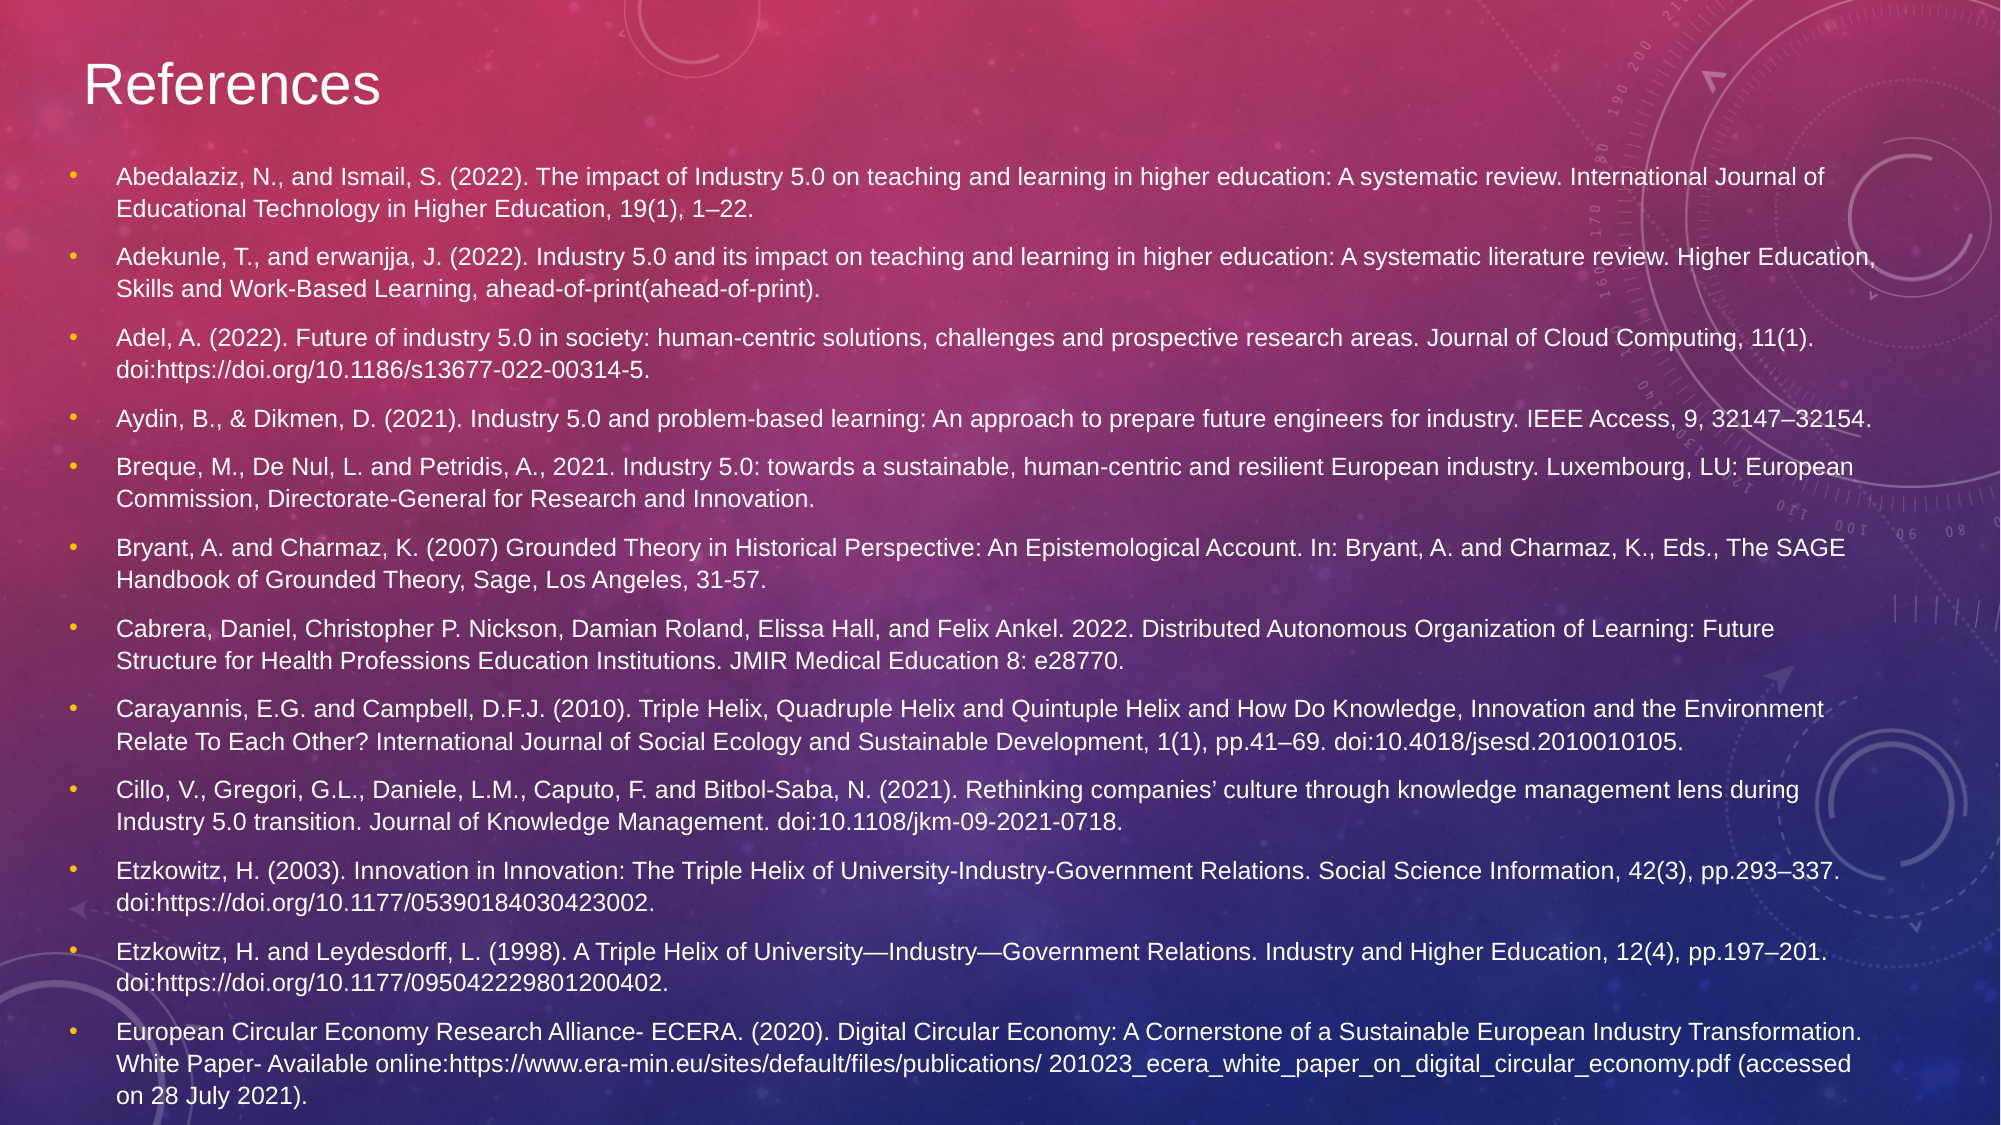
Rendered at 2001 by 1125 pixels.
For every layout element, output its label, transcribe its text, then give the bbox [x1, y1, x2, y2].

text_box References [21, 38, 1022, 124]
text_box Abedalaziz, N., and Ismail, S. (2022). The impact of Industry 5.0 on teaching and learning in higher education: A systematic review. International Journal of Educational Technology in Higher Education, 19(1), 1–22. Adekunle, T., and erwanjja, J. (2022). Industry 5.0 and its impact on teaching and learning in higher education: A systematic literature review. Higher Education, Skills and Work-Based Learning, ahead-of-print(ahead-of-print). Adel, A. (2022). Future of industry 5.0 in society: human-centric solutions, challenges and prospective research areas. Journal of Cloud Computing, 11(1). doi:https://doi.org/10.1186/s13677-022-00314-5. Aydin, B., & Dikmen, D. (2021). Industry 5.0 and problem-based learning: An approach to prepare future engineers for industry. IEEE Access, 9, 32147–32154. Breque, M., De Nul, L. and Petridis, A., 2021. Industry 5.0: towards a sustainable, human-centric and resilient European industry. Luxembourg, LU: European Commission, Directorate-General for Research and Innovation. Bryant, A. and Charmaz, K. (2007) Grounded Theory in Historical Perspective: An Epistemological Account. In: Bryant, A. and Charmaz, K., Eds., The SAGE Handbook of Grounded Theory, Sage, Los Angeles, 31-57. Cabrera, Daniel, Christopher P. Nickson, Damian Roland, Elissa Hall, and Felix Ankel. 2022. Distributed Autonomous Organization of Learning: Future Structure for Health Professions Education Institutions. JMIR Medical Education 8: e28770. Carayannis, E.G. and Campbell, D.F.J. (2010). Triple Helix, Quadruple Helix and Quintuple Helix and How Do Knowledge, Innovation and the Environment Relate To Each Other? International Journal of Social Ecology and Sustainable Development, 1(1), pp.41–69. doi:10.4018/jsesd.2010010105. Cillo, V., Gregori, G.L., Daniele, L.M., Caputo, F. and Bitbol-Saba, N. (2021). Rethinking companies’ culture through knowledge management lens during Industry 5.0 transition. Journal of Knowledge Management. doi:10.1108/jkm-09-2021-0718. Etzkowitz, H. (2003). Innovation in Innovation: The Triple Helix of University-Industry-Government Relations. Social Science Information, 42(3), pp.293–337. doi:https://doi.org/10.1177/05390184030423002. Etzkowitz, H. and Leydesdorff, L. (1998). A Triple Helix of University—Industry—Government Relations. Industry and Higher Education, 12(4), pp.197–201. doi:https://doi.org/10.1177/095042229801200402. European Circular Economy Research Alliance- ECERA. (2020). Digital Circular Economy: A Cornerstone of a Sustainable European Industry Transformation. White Paper- Available online:https://www.era-min.eu/sites/default/files/publications/ 201023_ecera_white_paper_on_digital_circular_economy.pdf (accessed on 28 July 2021). [54, 150, 1902, 1125]
picture [0, 0, 2001, 1125]
